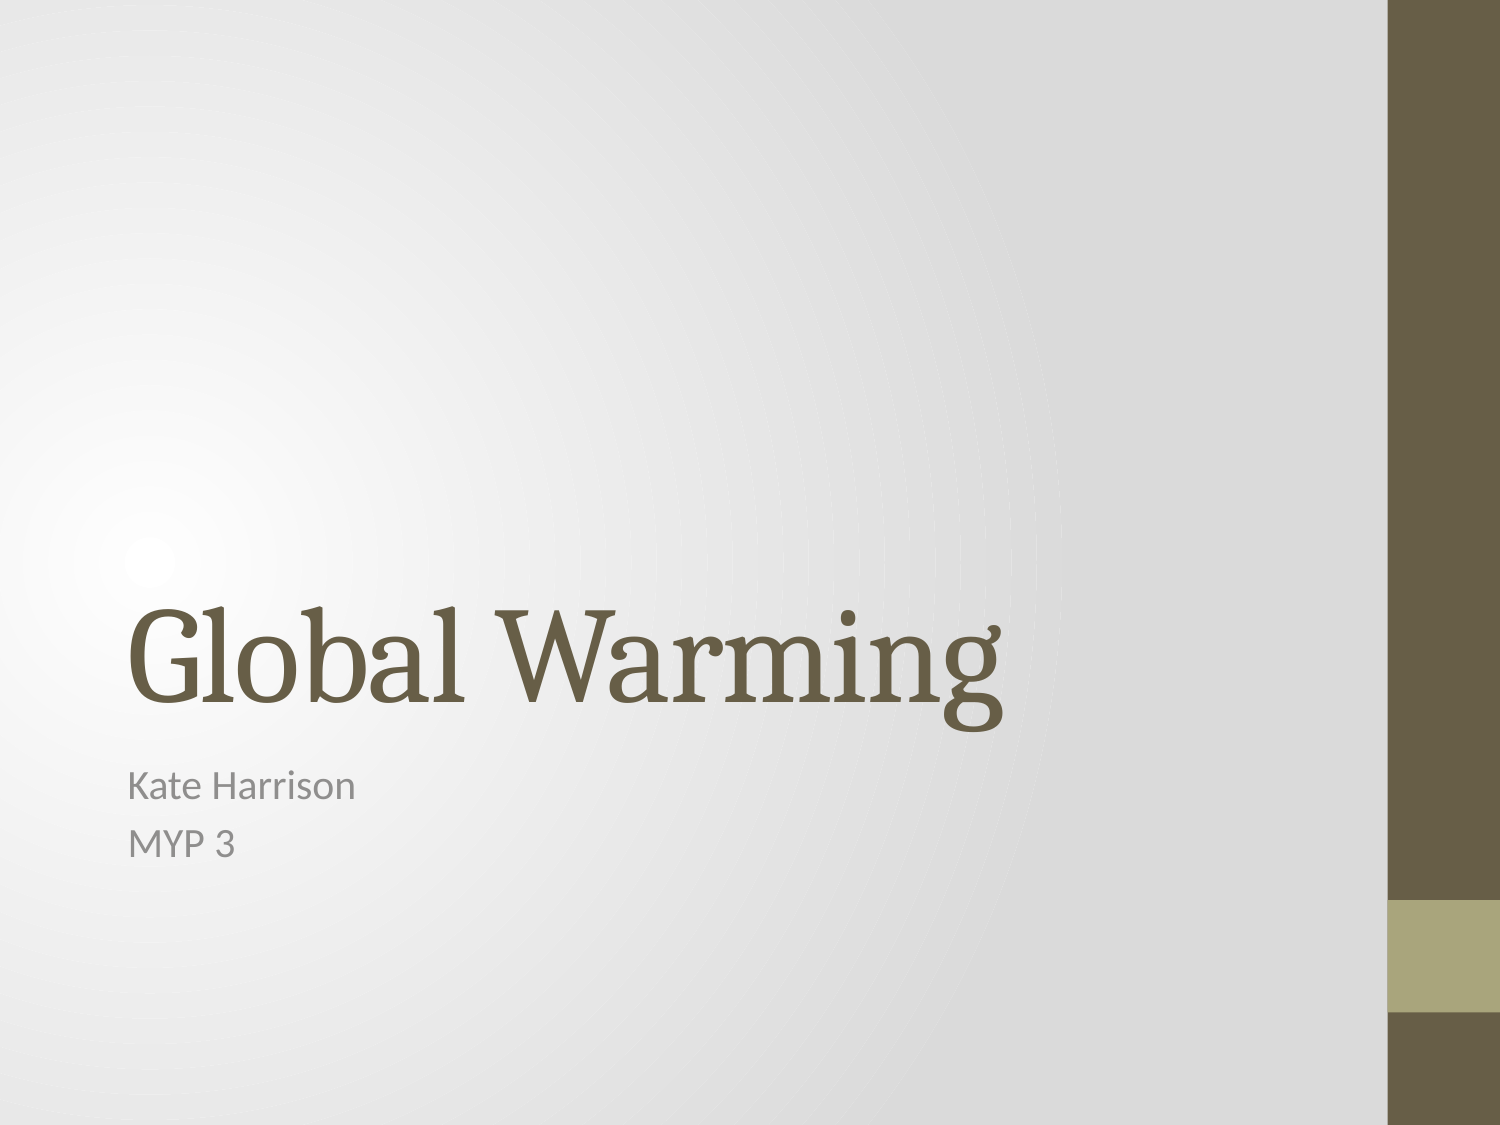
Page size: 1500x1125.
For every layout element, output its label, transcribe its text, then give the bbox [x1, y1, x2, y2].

title Global Warming [112, 312, 1350, 738]
subtitle Kate Harrison MYP 3 [112, 750, 1173, 925]
